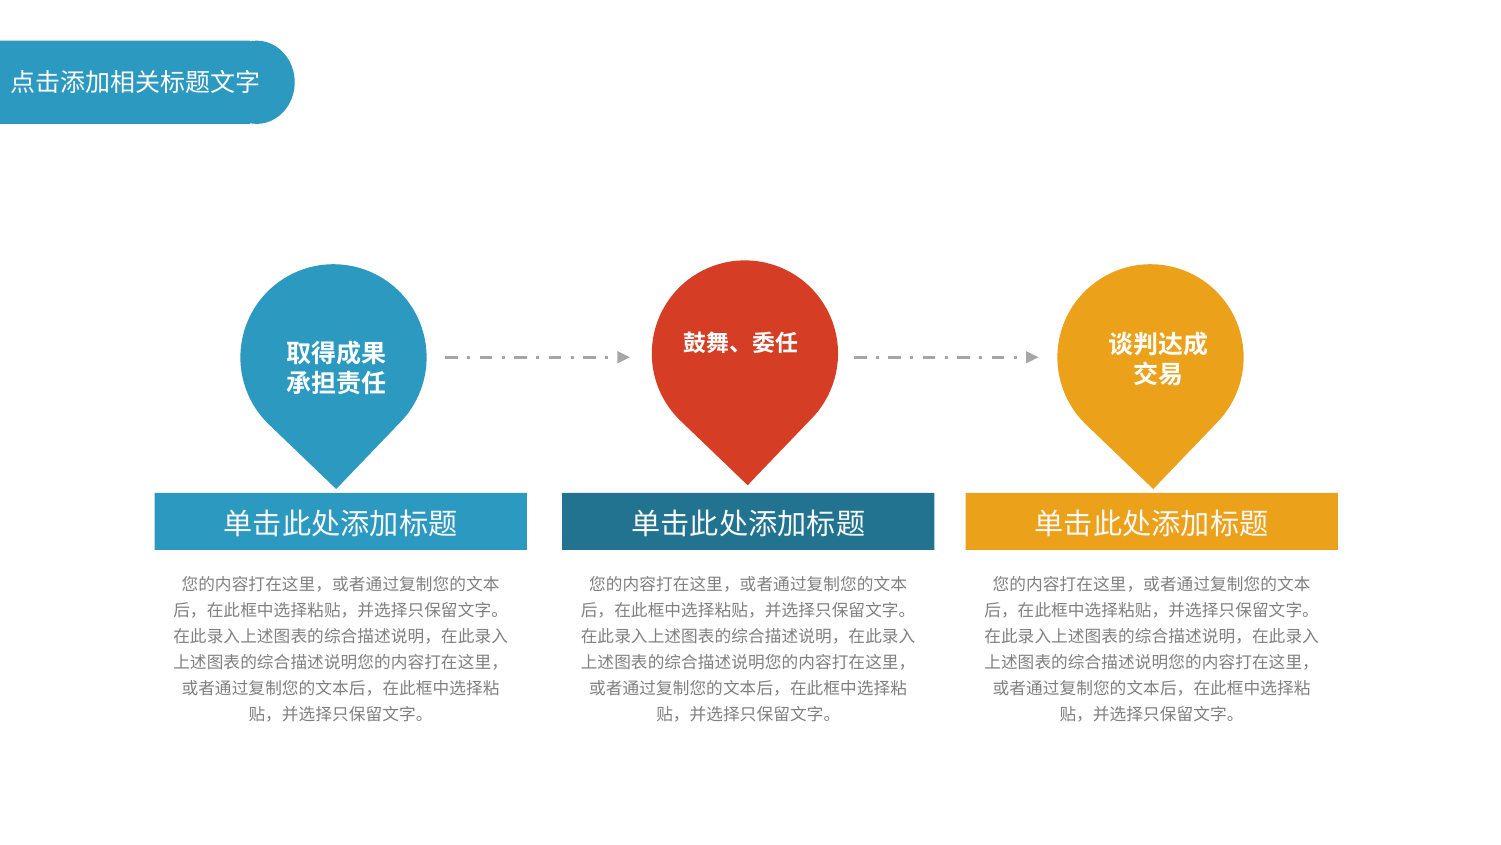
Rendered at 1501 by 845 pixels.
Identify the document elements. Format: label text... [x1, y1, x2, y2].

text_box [965, 492, 1338, 551]
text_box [651, 260, 838, 447]
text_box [1057, 264, 1244, 451]
text_box 您的内容打在这里，或者通过复制您的文本后，在此框中选择粘贴，并选择只保留文字。在此录入上述图表的综合描述说明，在此录入上述图表的综合描述说明您的内容打在这里，或者通过复制您的文本后，在此框中选择粘贴，并选择只保留文字。 [965, 562, 1338, 729]
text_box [240, 264, 427, 451]
text_box 您的内容打在这里，或者通过复制您的文本后，在此框中选择粘贴，并选择只保留文字。在此录入上述图表的综合描述说明，在此录入上述图表的综合描述说明您的内容打在这里，或者通过复制您的文本后，在此框中选择粘贴，并选择只保留文字。 [154, 562, 527, 729]
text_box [154, 492, 527, 551]
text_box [562, 492, 935, 551]
text_box 您的内容打在这里，或者通过复制您的文本后，在此框中选择粘贴，并选择只保留文字。在此录入上述图表的综合描述说明，在此录入上述图表的综合描述说明您的内容打在这里，或者通过复制您的文本后，在此框中选择粘贴，并选择只保留文字。 [562, 562, 935, 729]
